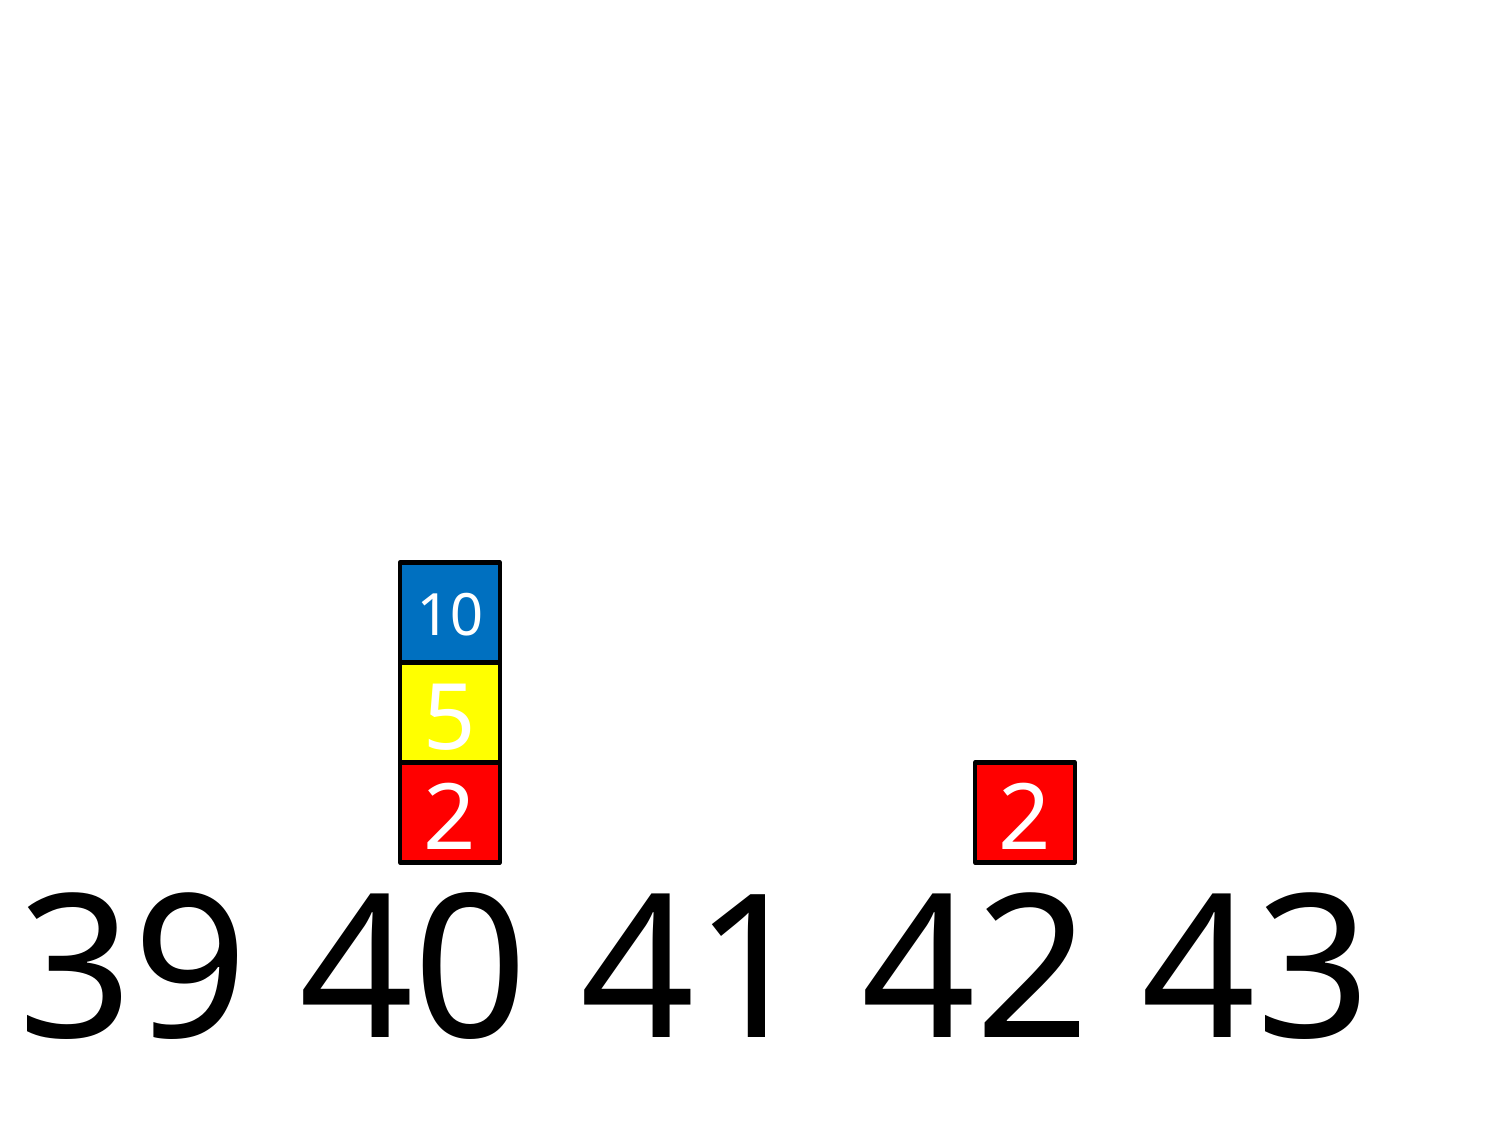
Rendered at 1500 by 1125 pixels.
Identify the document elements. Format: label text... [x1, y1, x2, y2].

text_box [399, 562, 501, 863]
text_box 2 [973, 760, 1077, 865]
text_box 39 40 41 42 43 [0, 829, 1500, 1085]
